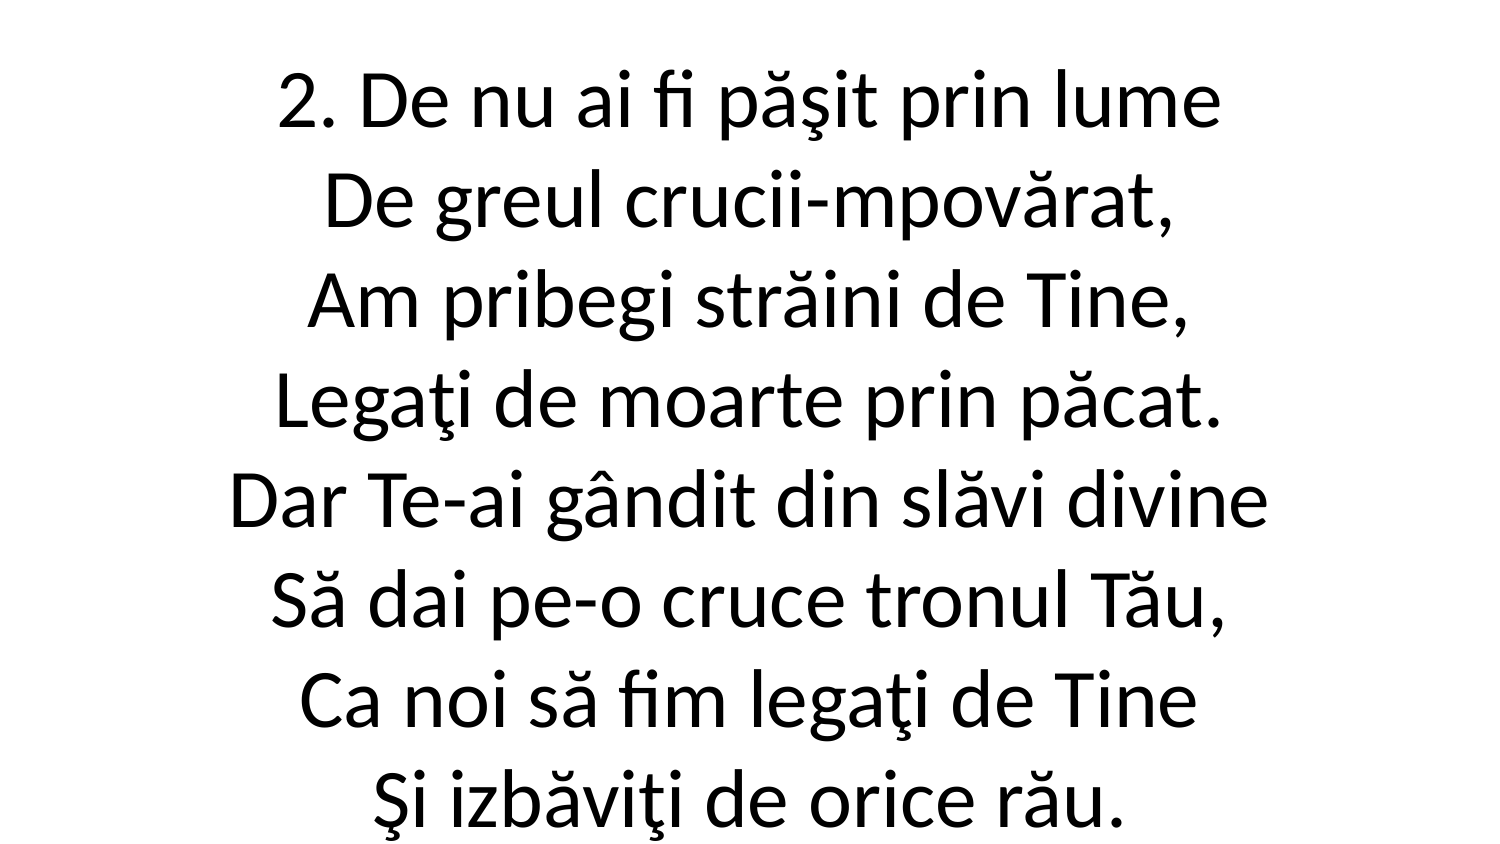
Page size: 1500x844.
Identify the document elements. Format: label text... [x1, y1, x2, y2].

text_box 2. De nu ai fi păşit prin lume De greul crucii-mpovărat, Am pribegi străini de Tine, Legaţi de moarte prin păcat. Dar Te-ai gândit din slăvi divine Să dai pe-o cruce tronul Tău, Ca noi să fim legaţi de Tine Şi izbăviţi de orice rău. [213, 0, 1287, 844]
